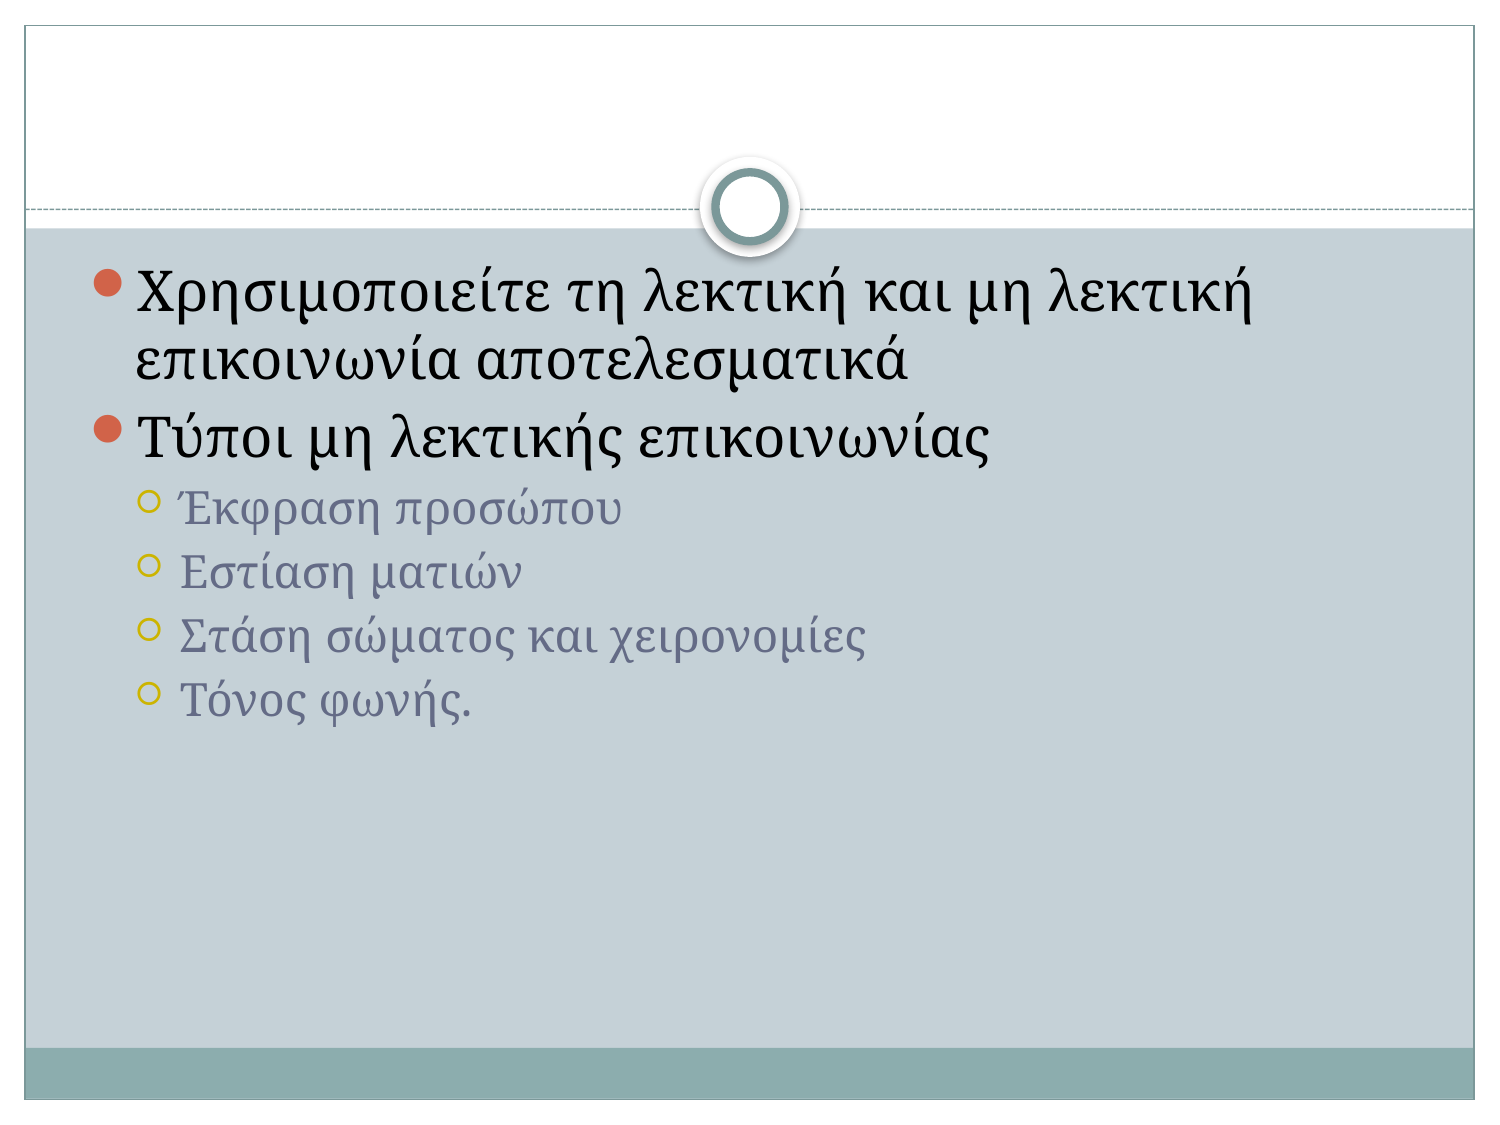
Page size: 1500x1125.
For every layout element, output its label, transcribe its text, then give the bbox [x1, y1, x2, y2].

list Χρησιμοποιείτε τη λεκτική και μη λεκτική επικοινωνία αποτελεσματικά Τύποι μη λεκτικής επικοινωνίας Έκφραση προσώπου Εστίαση ματιών Στάση σώματος και χειρονομίες Τόνος φωνής. [75, 248, 1425, 1005]
